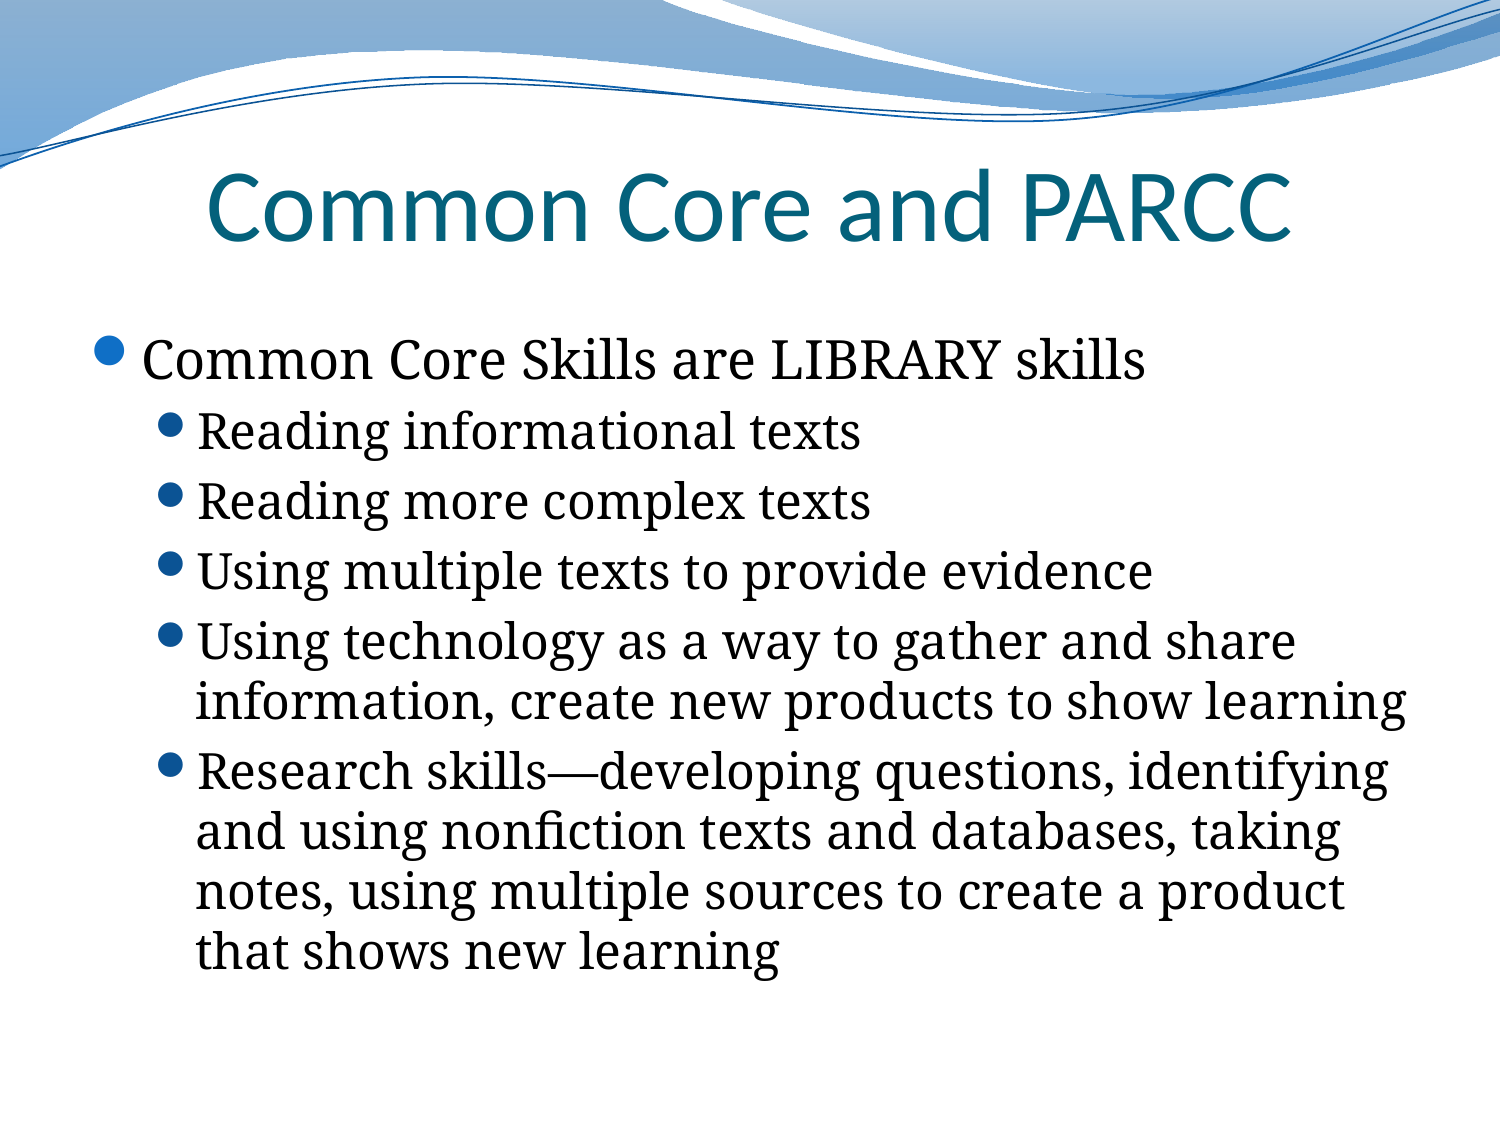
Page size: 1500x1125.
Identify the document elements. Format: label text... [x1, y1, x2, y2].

title Common Core and PARCC [0, 74, 1500, 263]
list Common Core Skills are LIBRARY skills Reading informational texts Reading more complex texts Using multiple texts to provide evidence Using technology as a way to gather and share information, create new products to show learning Research skills—developing questions, identifying and using nonfiction texts and databases, taking notes, using multiple sources to create a product that shows new learning [74, 317, 1426, 1038]
